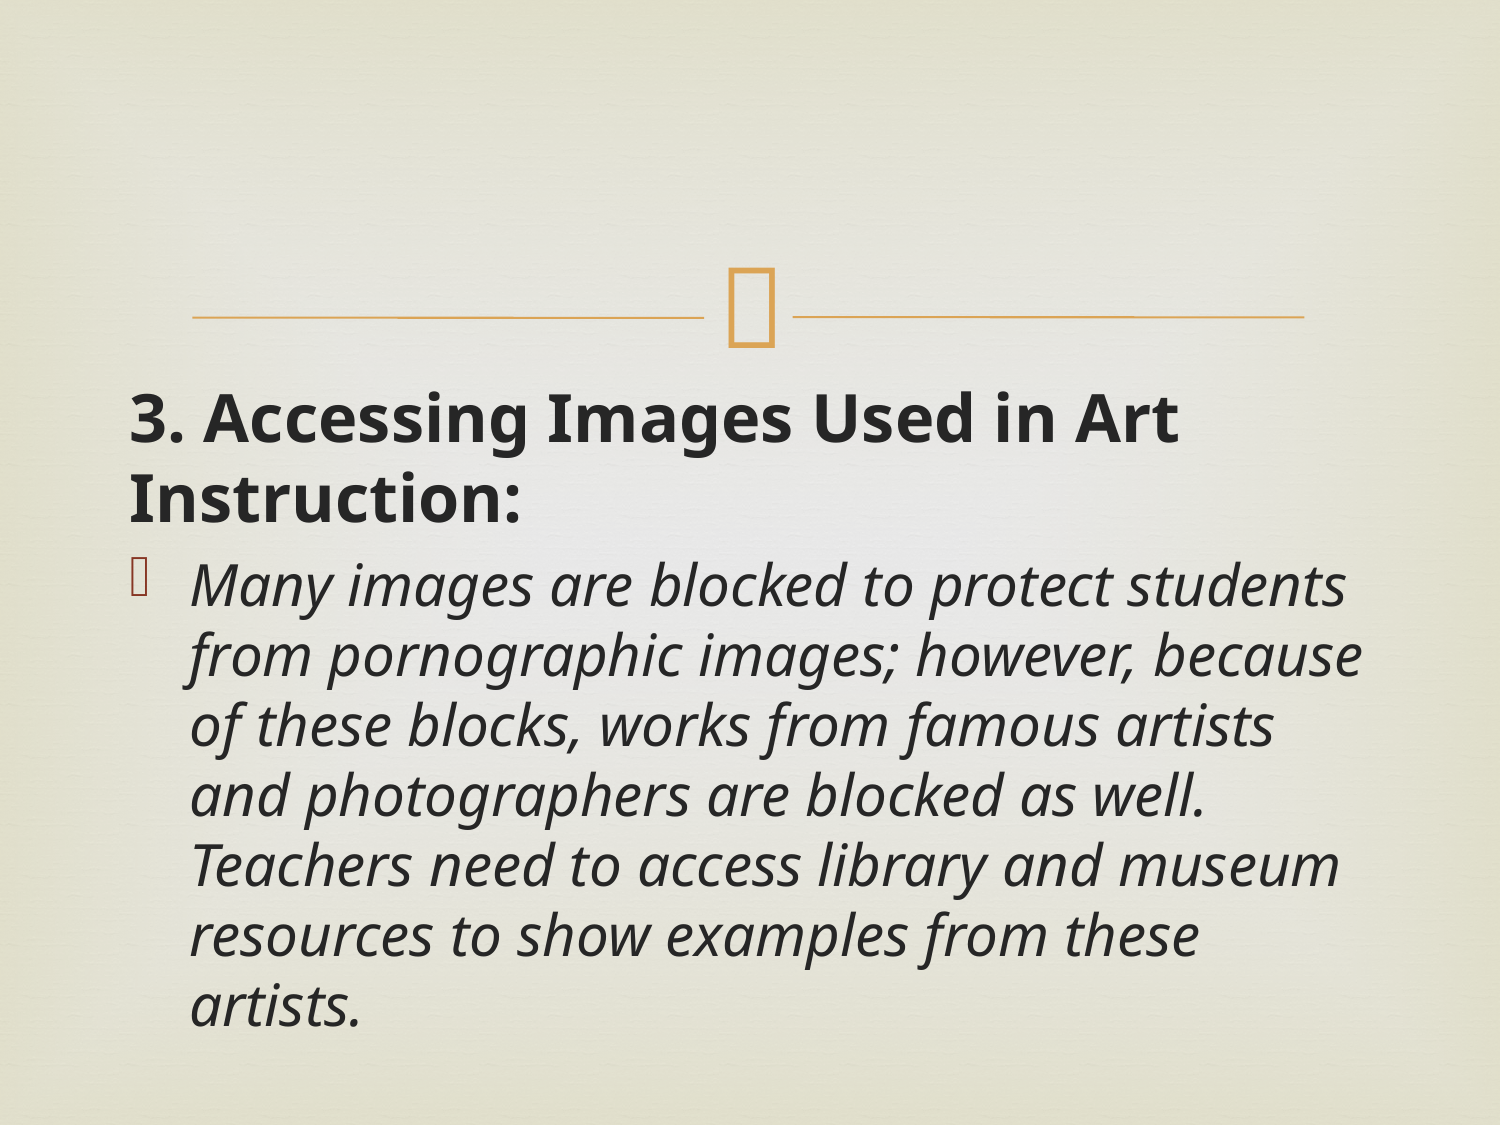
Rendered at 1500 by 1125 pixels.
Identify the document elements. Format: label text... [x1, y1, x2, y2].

list 3. Accessing Images Used in Art Instruction: Many images are blocked to protect students from pornographic images; however, because of these blocks, works from famous artists and photographers are blocked as well. Teachers need to access library and museum resources to show examples from these artists. [114, 368, 1386, 1005]
